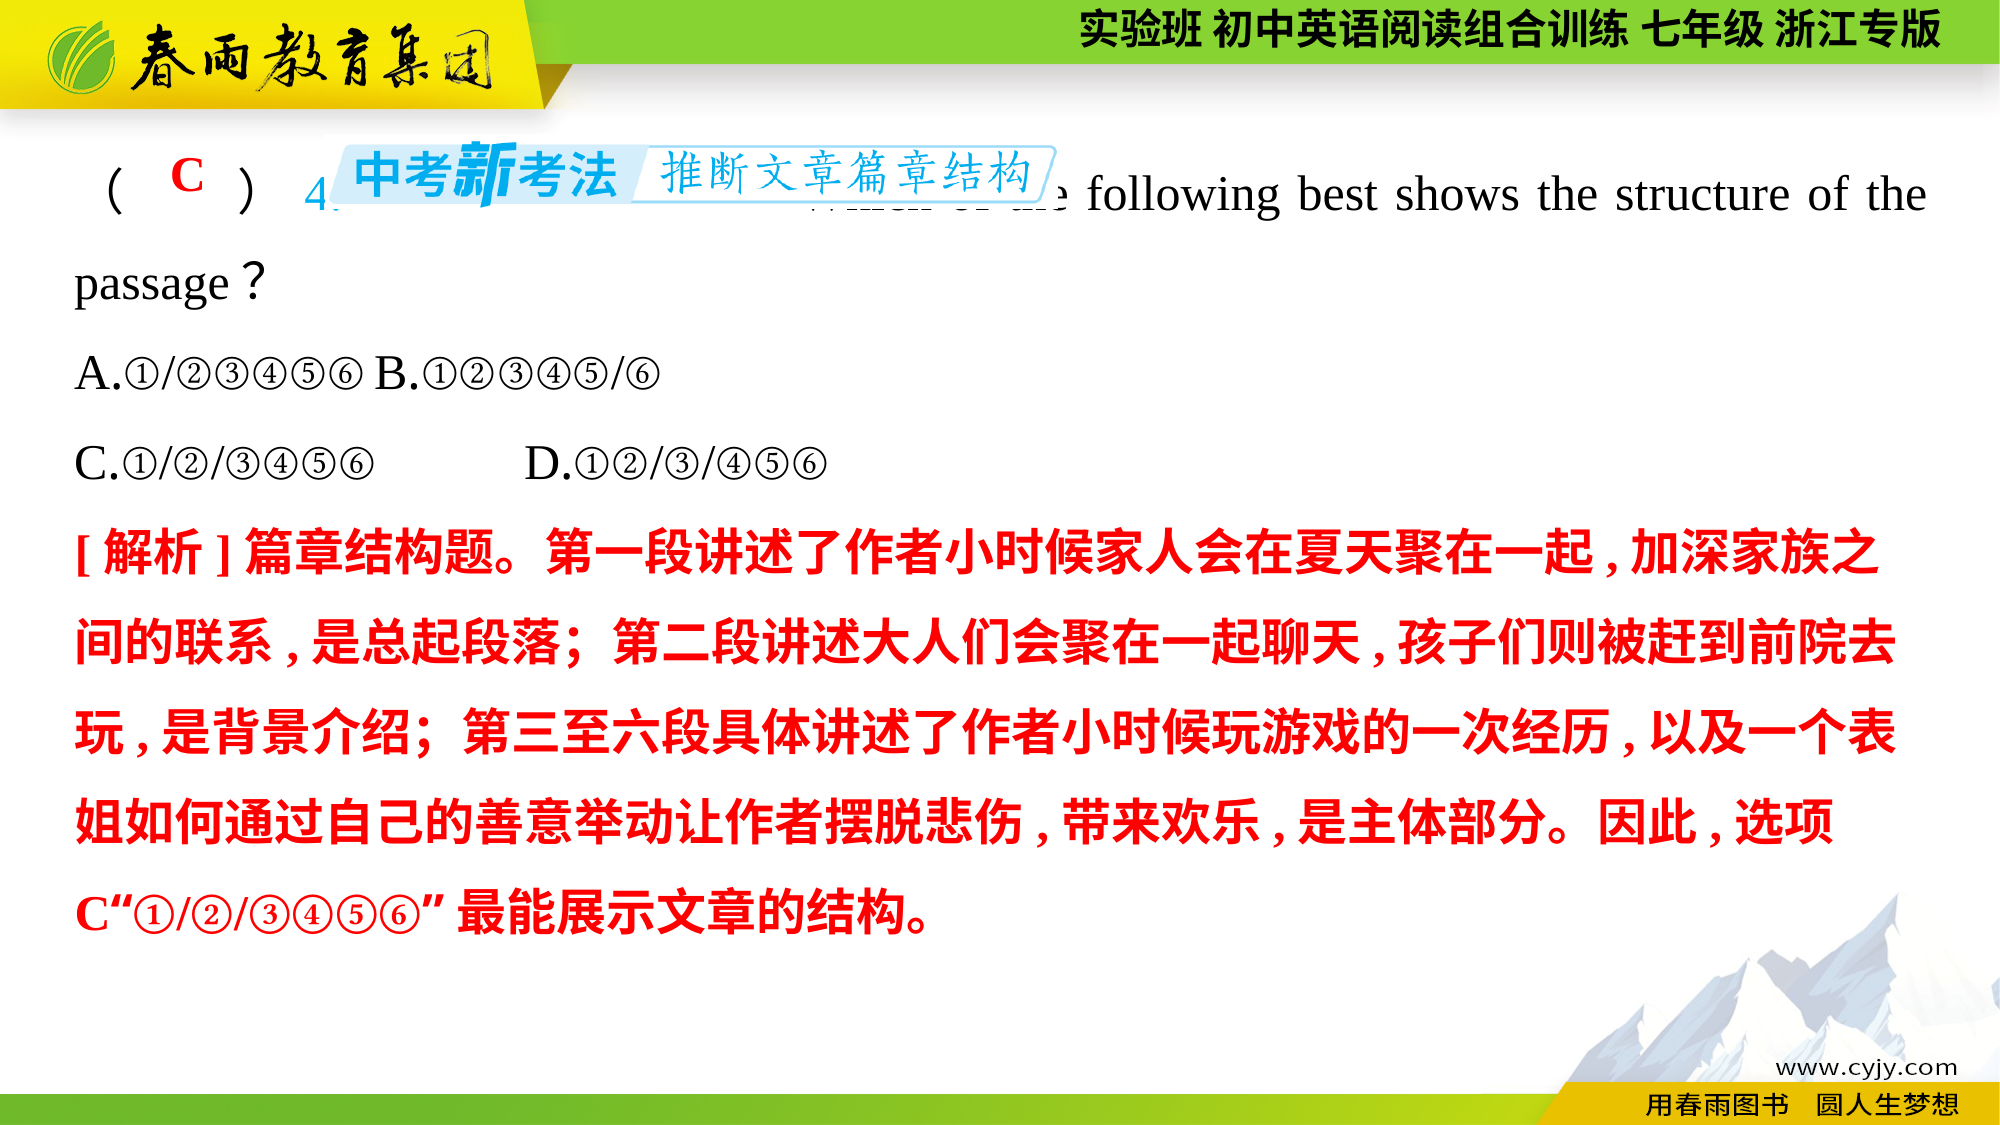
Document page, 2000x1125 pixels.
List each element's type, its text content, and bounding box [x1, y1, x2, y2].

text_box C [155, 134, 221, 209]
text_box [解析]篇章结构题。第一段讲述了作者小时候家人会在夏天聚在一起,加深家族之间的联系,是总起段落；第二段讲述大人们会聚在一起聊天,孩子们则被赶到前院去玩,是背景介绍；第三至六段具体讲述了作者小时候玩游戏的一次经历,以及一个表姐如何通过自己的善意举动让作者摆脱悲伤,带来欢乐,是主体部分。因此,选项C“①/②/③④⑤⑥”最能展示文章的结构。 [59, 482, 1944, 948]
picture [0, 0, 2000, 1125]
list （ ）4. Which of the following best shows the structure of the passage？ A.①/②③④⑤⑥ B.①②③④⑤/⑥ C.①/②/③④⑤⑥ D.①②/③/④⑤⑥ [59, 122, 1944, 482]
